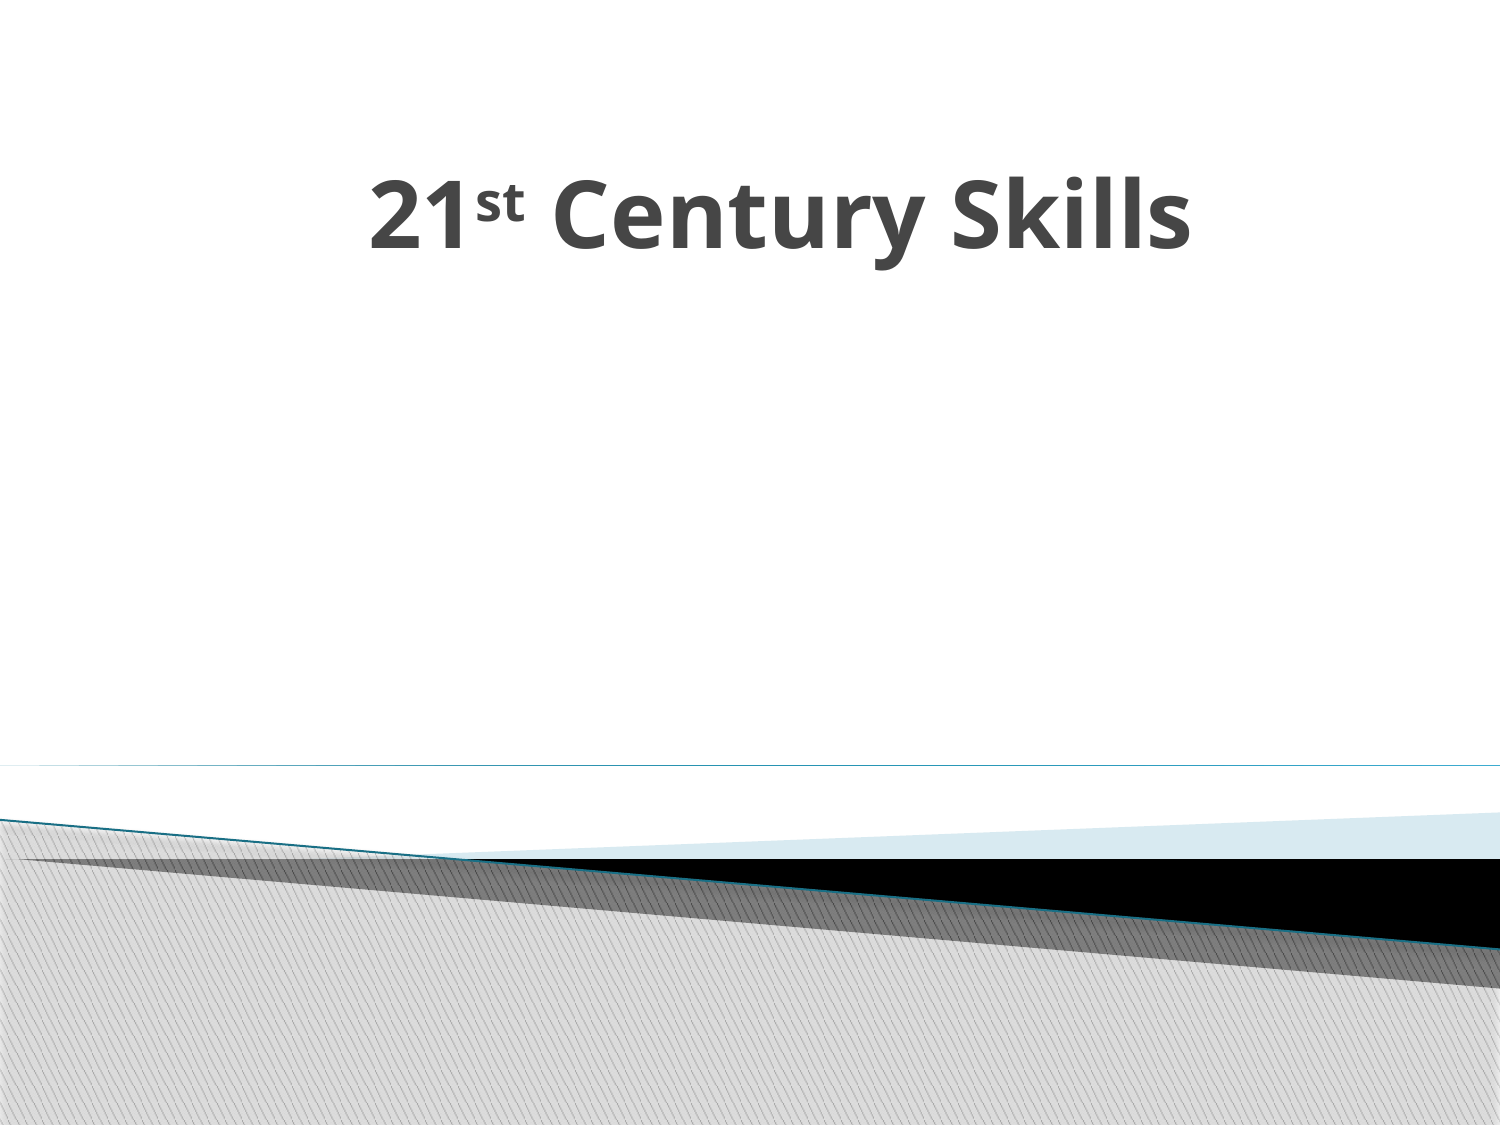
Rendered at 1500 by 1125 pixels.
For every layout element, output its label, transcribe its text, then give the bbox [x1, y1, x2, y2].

title 21st Century Skills [350, 37, 1213, 275]
picture [5, 859, 1500, 989]
